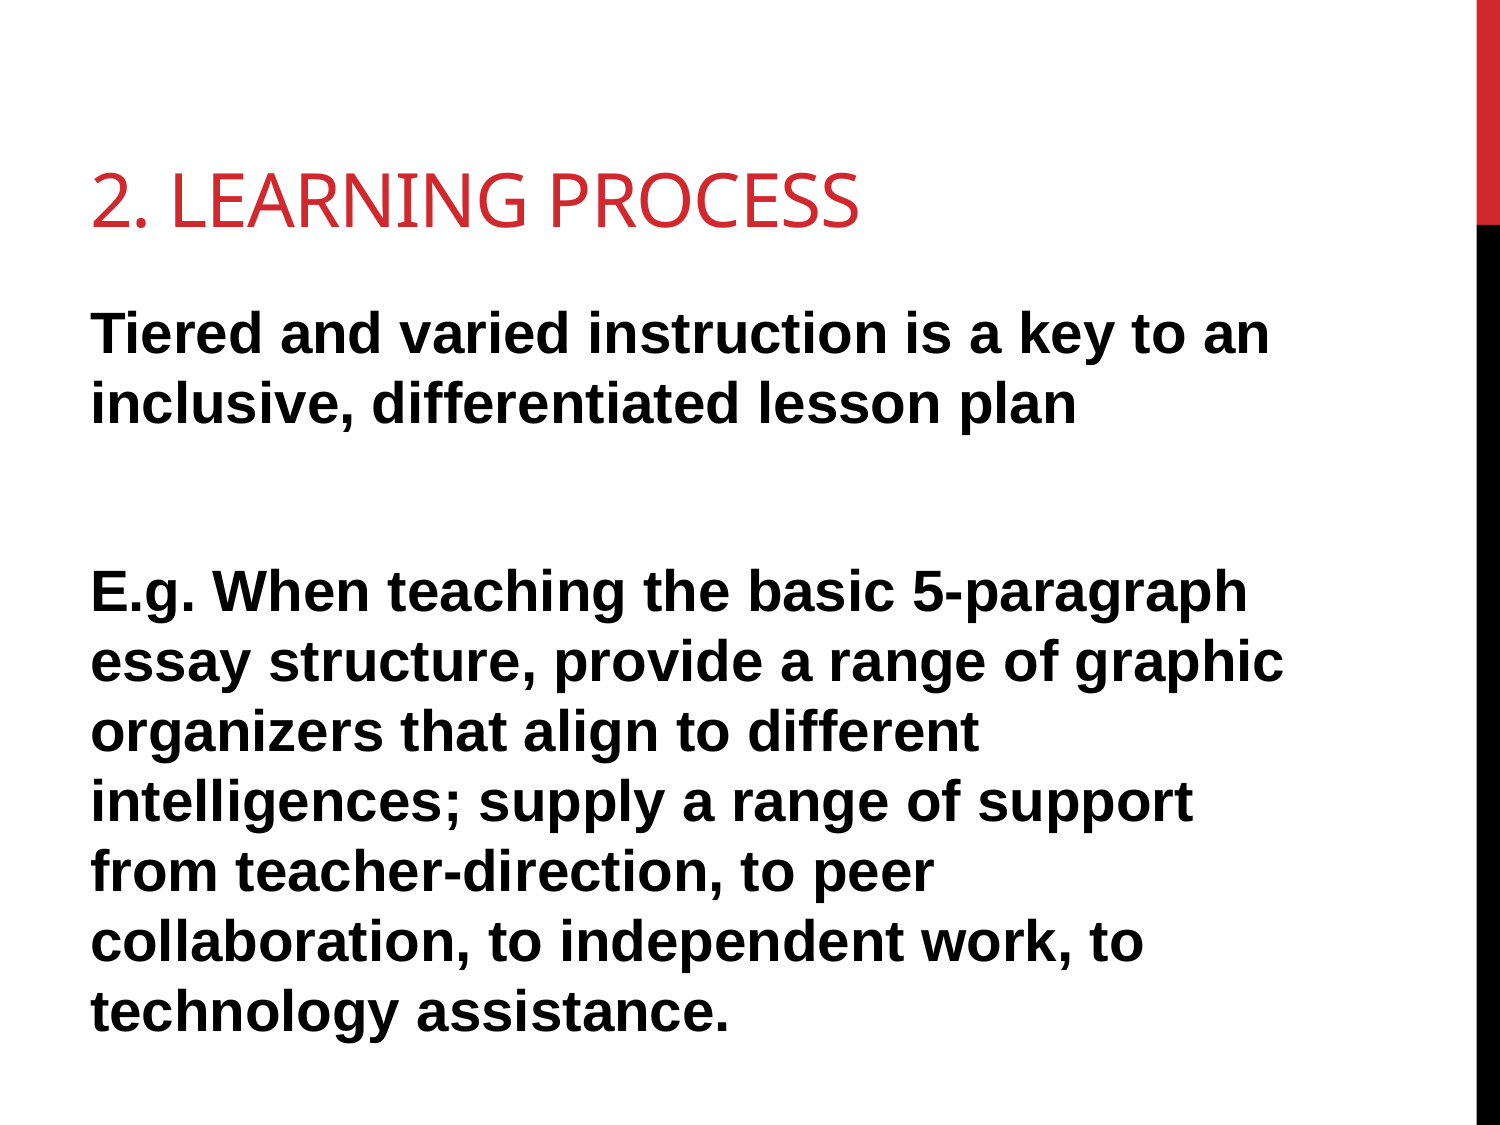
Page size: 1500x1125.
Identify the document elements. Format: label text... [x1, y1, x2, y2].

list Tiered and varied instruction is a key to an inclusive, differentiated lesson plan E.g. When teaching the basic 5-paragraph essay structure, provide a range of graphic organizers that align to different intelligences; supply a range of support from teacher-direction, to peer collaboration, to independent work, to technology assistance. [75, 287, 1325, 1005]
title 2. Learning Process [75, 25, 1025, 250]
